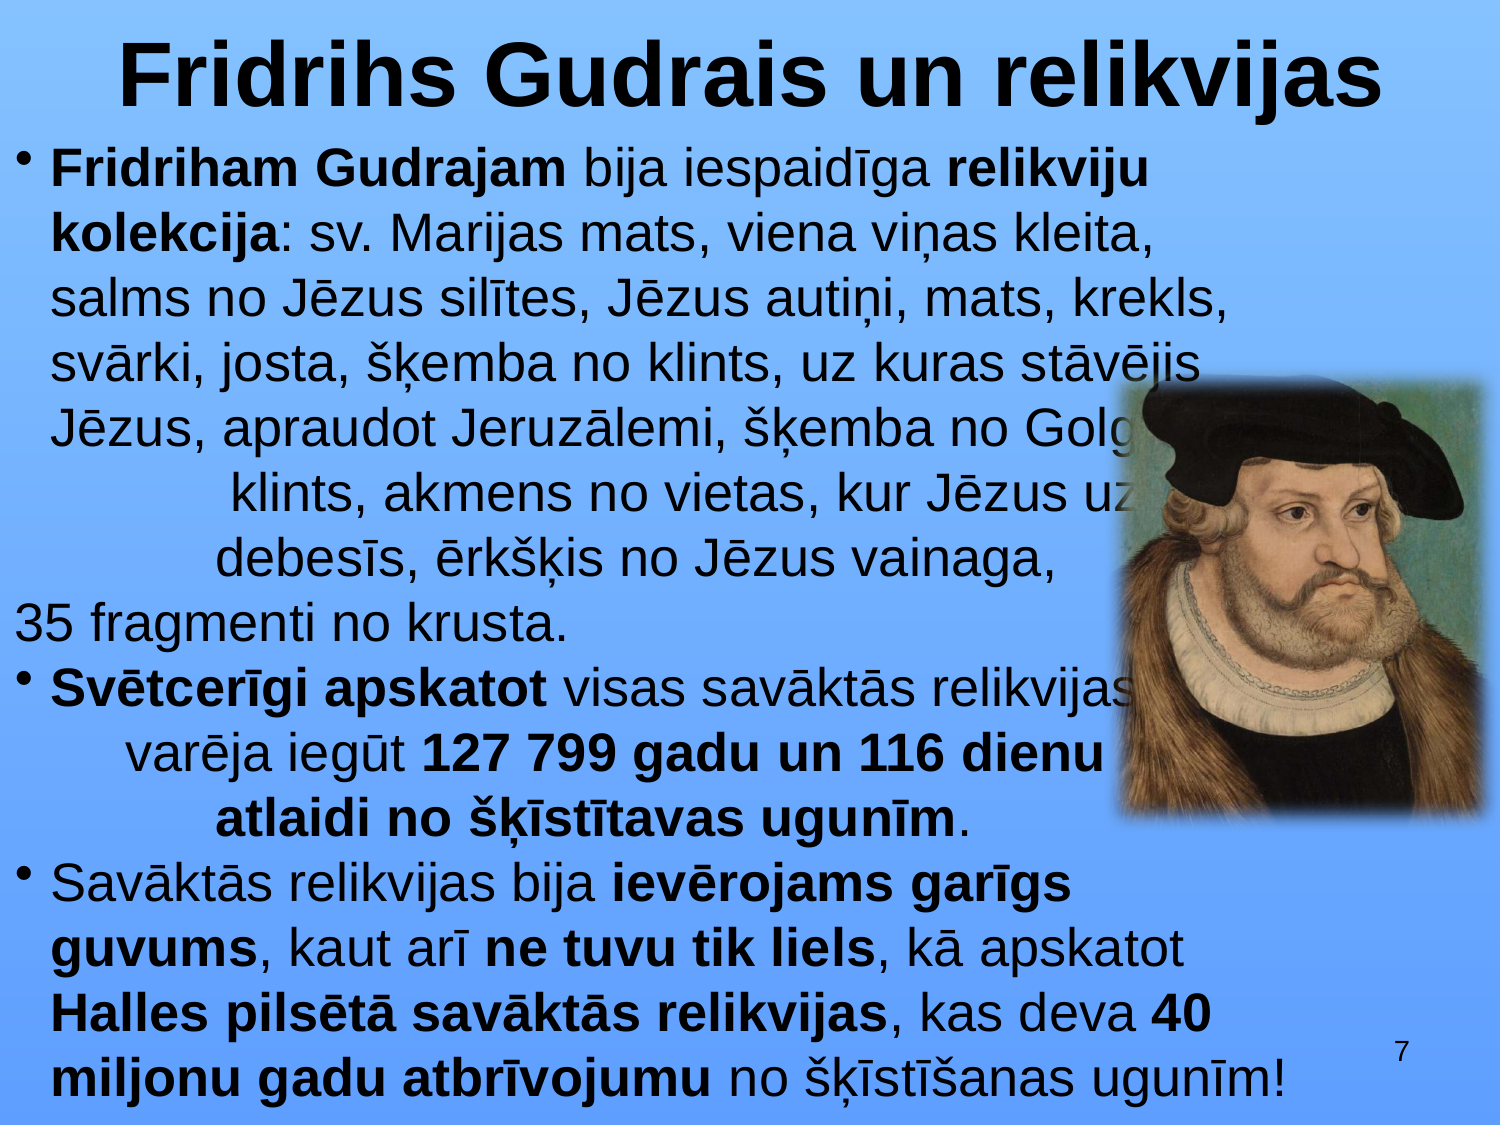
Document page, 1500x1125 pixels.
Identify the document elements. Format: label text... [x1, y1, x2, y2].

slide_number 7 [1074, 1024, 1426, 1103]
picture [1103, 362, 1500, 833]
title Fridrihs Gudrais un relikvijas [76, 0, 1428, 140]
text_box Fridriham Gudrajam bija iespaidīga relikviju kolekcija: sv. Marijas mats, viena viņas kleita, salms no Jēzus silītes, Jēzus autiņi, mats, krekls, svārki, josta, šķemba no klints, uz kuras stāvējis Jēzus, apraudot Jeruzālemi, šķemba no Golgatas klints, akmens no vietas, kur Jēzus uzkāpa debesīs, ērkšķis no Jēzus vainaga, 35 fragmenti no krusta. Svētcerīgi apskatot visas savāktās relikvijas varēja iegūt 127 799 gadu un 116 dienu atlaidi no šķīstītavas ugunīm. Savāktās relikvijas bija ievērojams garīgs guvums, kaut arī ne tuvu tik liels, kā apskatot Halles pilsētā savāktās relikvijas, kas deva 40 miljonu gadu atbrīvojumu no šķīstīšanas ugunīm! [0, 125, 1313, 1115]
